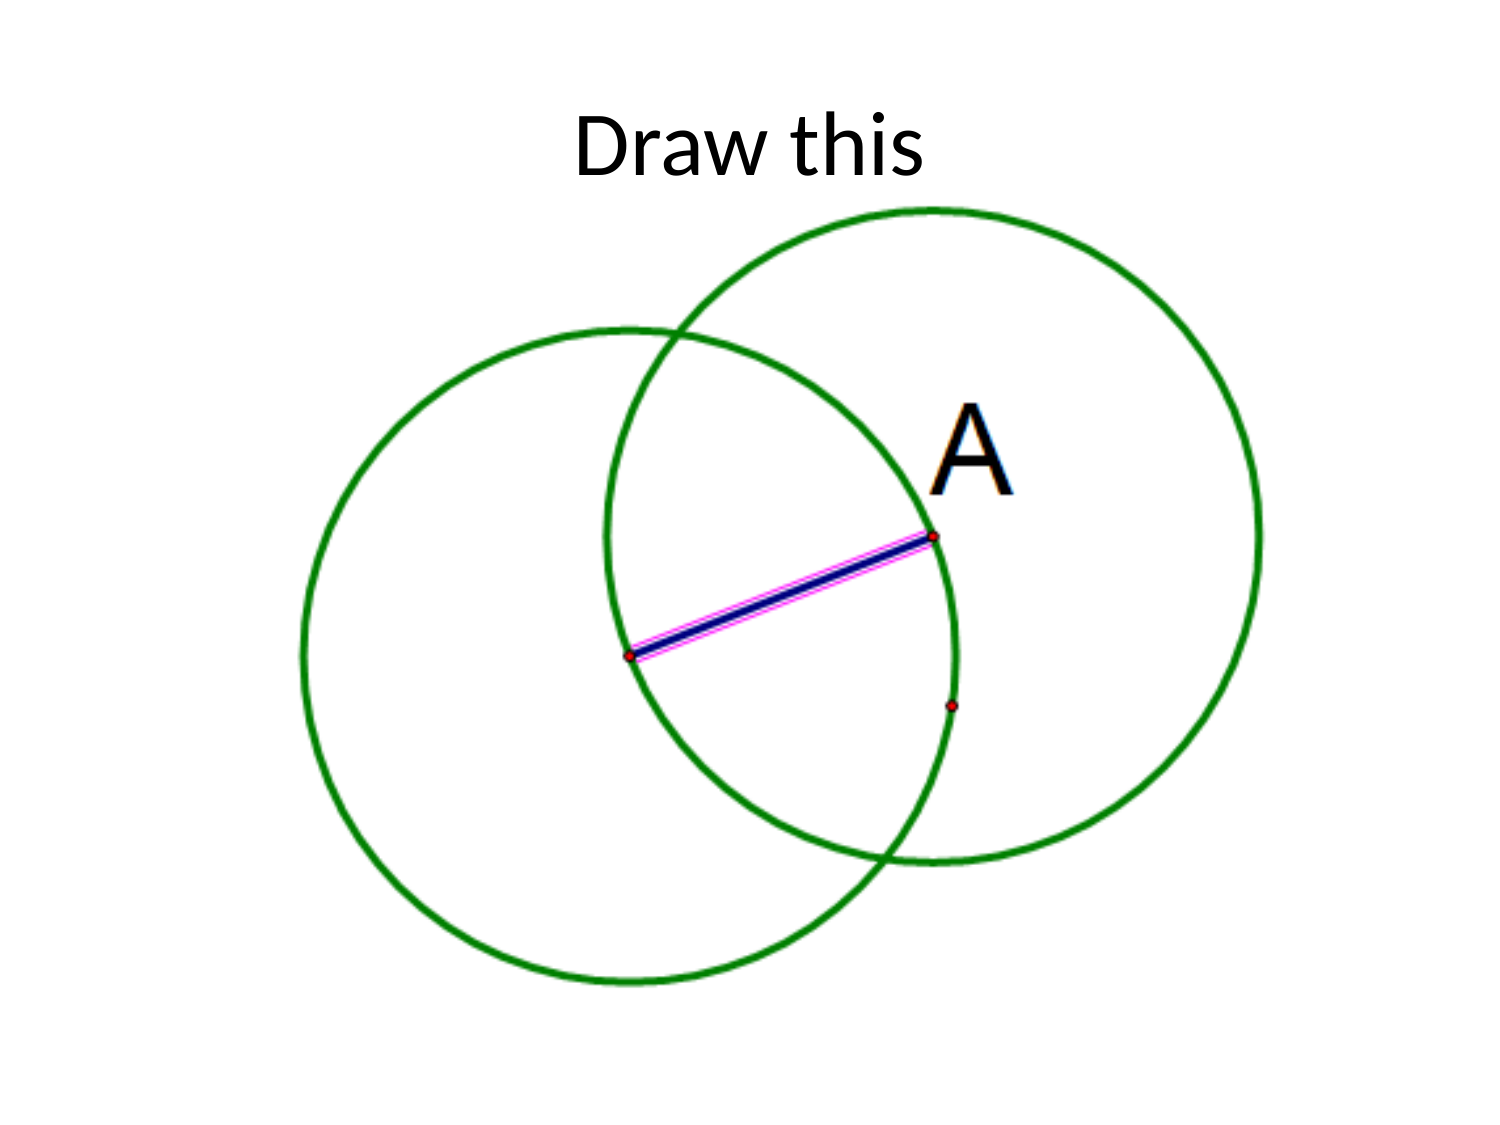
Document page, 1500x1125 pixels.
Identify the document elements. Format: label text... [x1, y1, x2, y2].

title Draw this [75, 45, 1425, 233]
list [262, 176, 1313, 1031]
